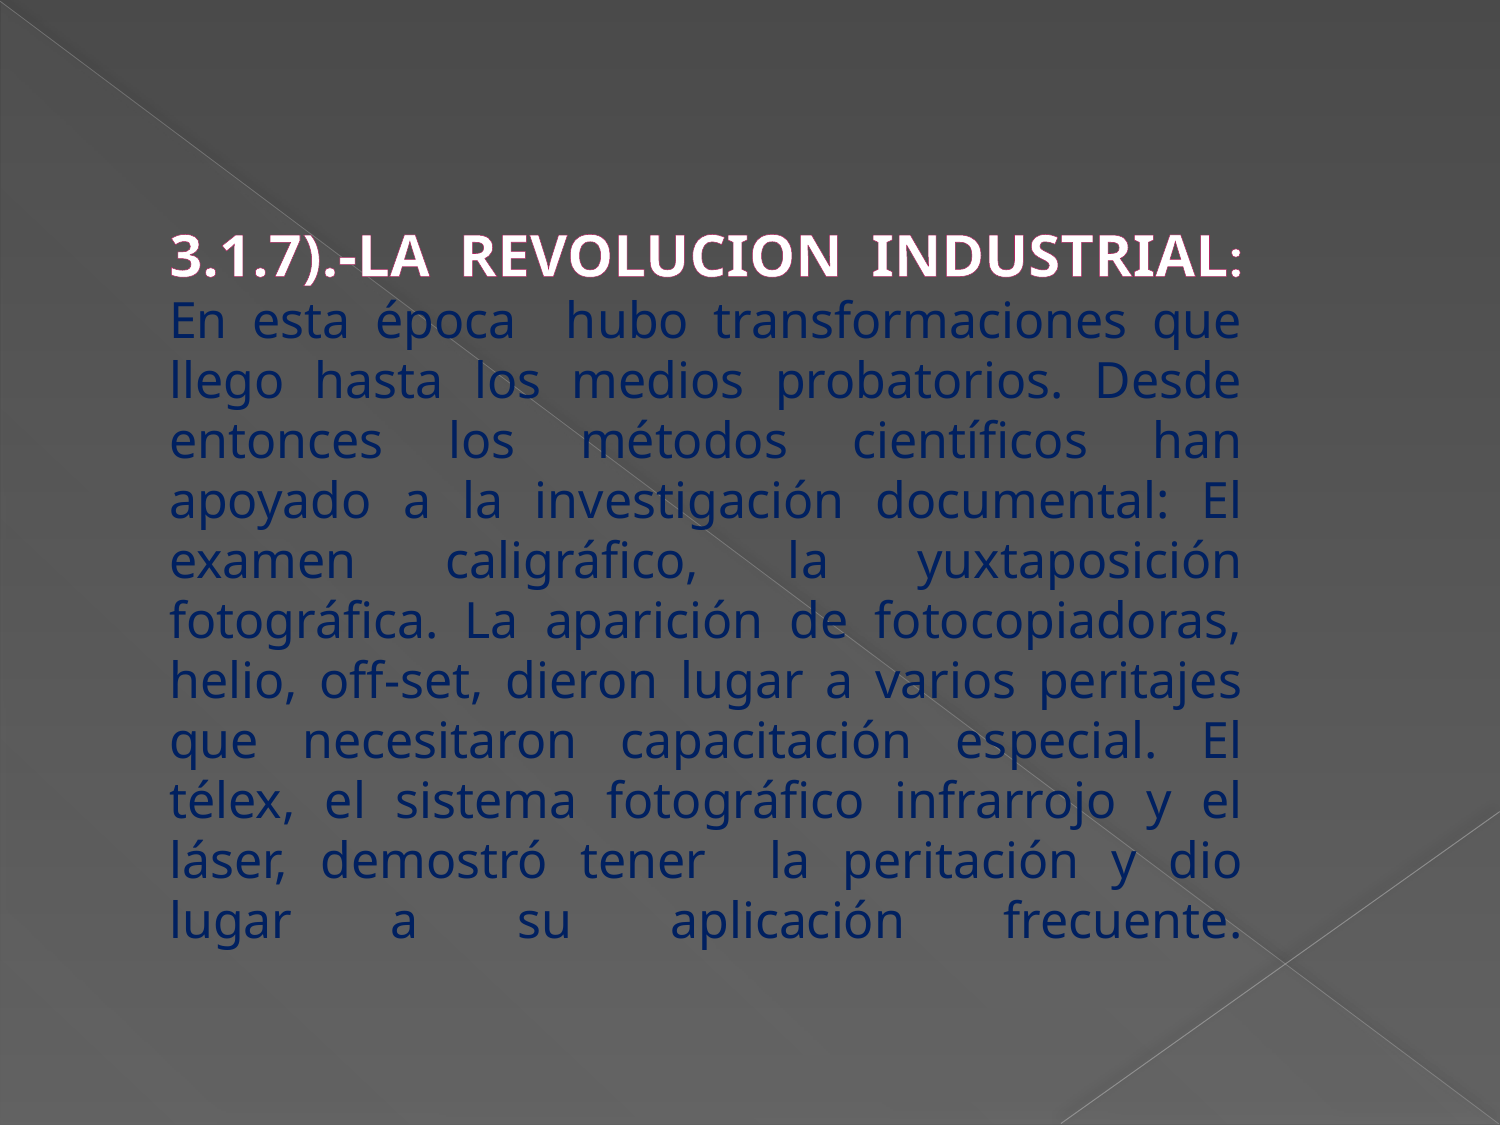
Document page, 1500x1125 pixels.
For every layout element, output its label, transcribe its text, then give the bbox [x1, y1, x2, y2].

title 3.1.7).-LA REVOLUCION INDUSTRIAL: En esta época hubo transformaciones que llego hasta los medios probatorios. Desde entonces los métodos científicos han apoyado a la investigación documental: El examen caligráfico, la yuxtaposición fotográfica. La aparición de fotocopiadoras, helio, off-set, dieron lugar a varios peritajes que necesitaron capacitación especial. El télex, el sistema fotográfico infrarrojo y el láser, demostró tener la peritación y dio lugar a su aplicación frecuente. [75, 101, 1258, 1125]
